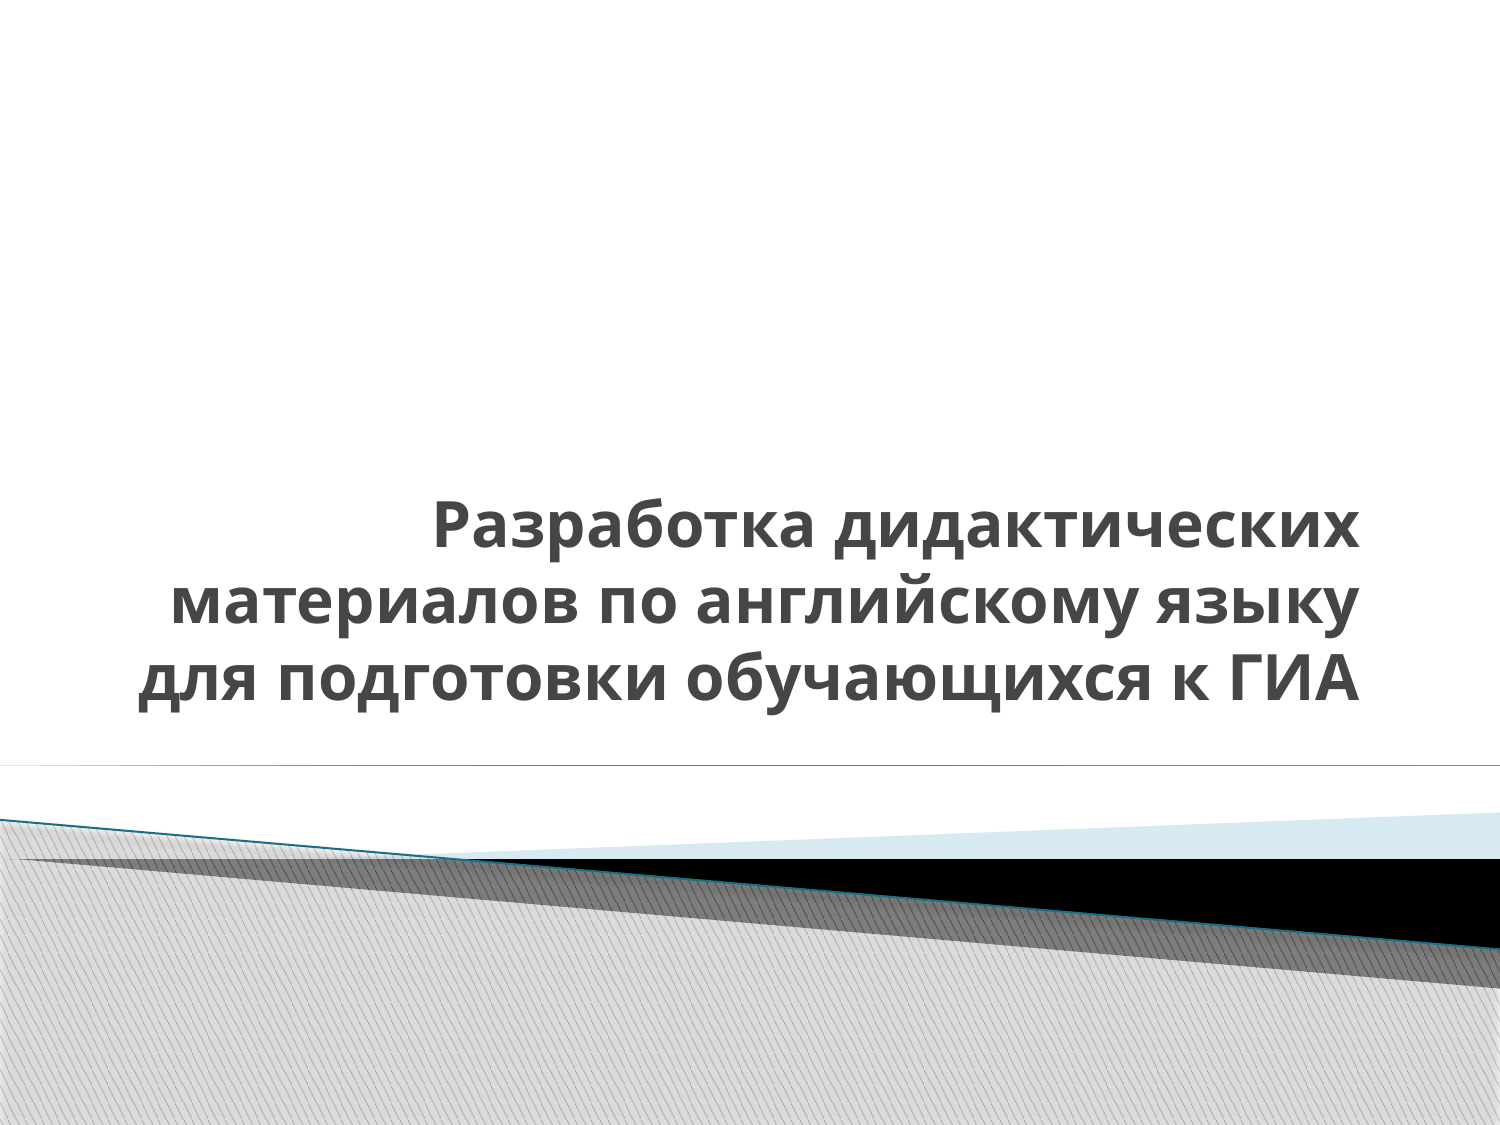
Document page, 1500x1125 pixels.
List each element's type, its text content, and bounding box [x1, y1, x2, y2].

title Разработка дидактических материалов по английскому языку для подготовки обучающихся к ГИА [100, 420, 1376, 721]
picture [5, 859, 1500, 989]
